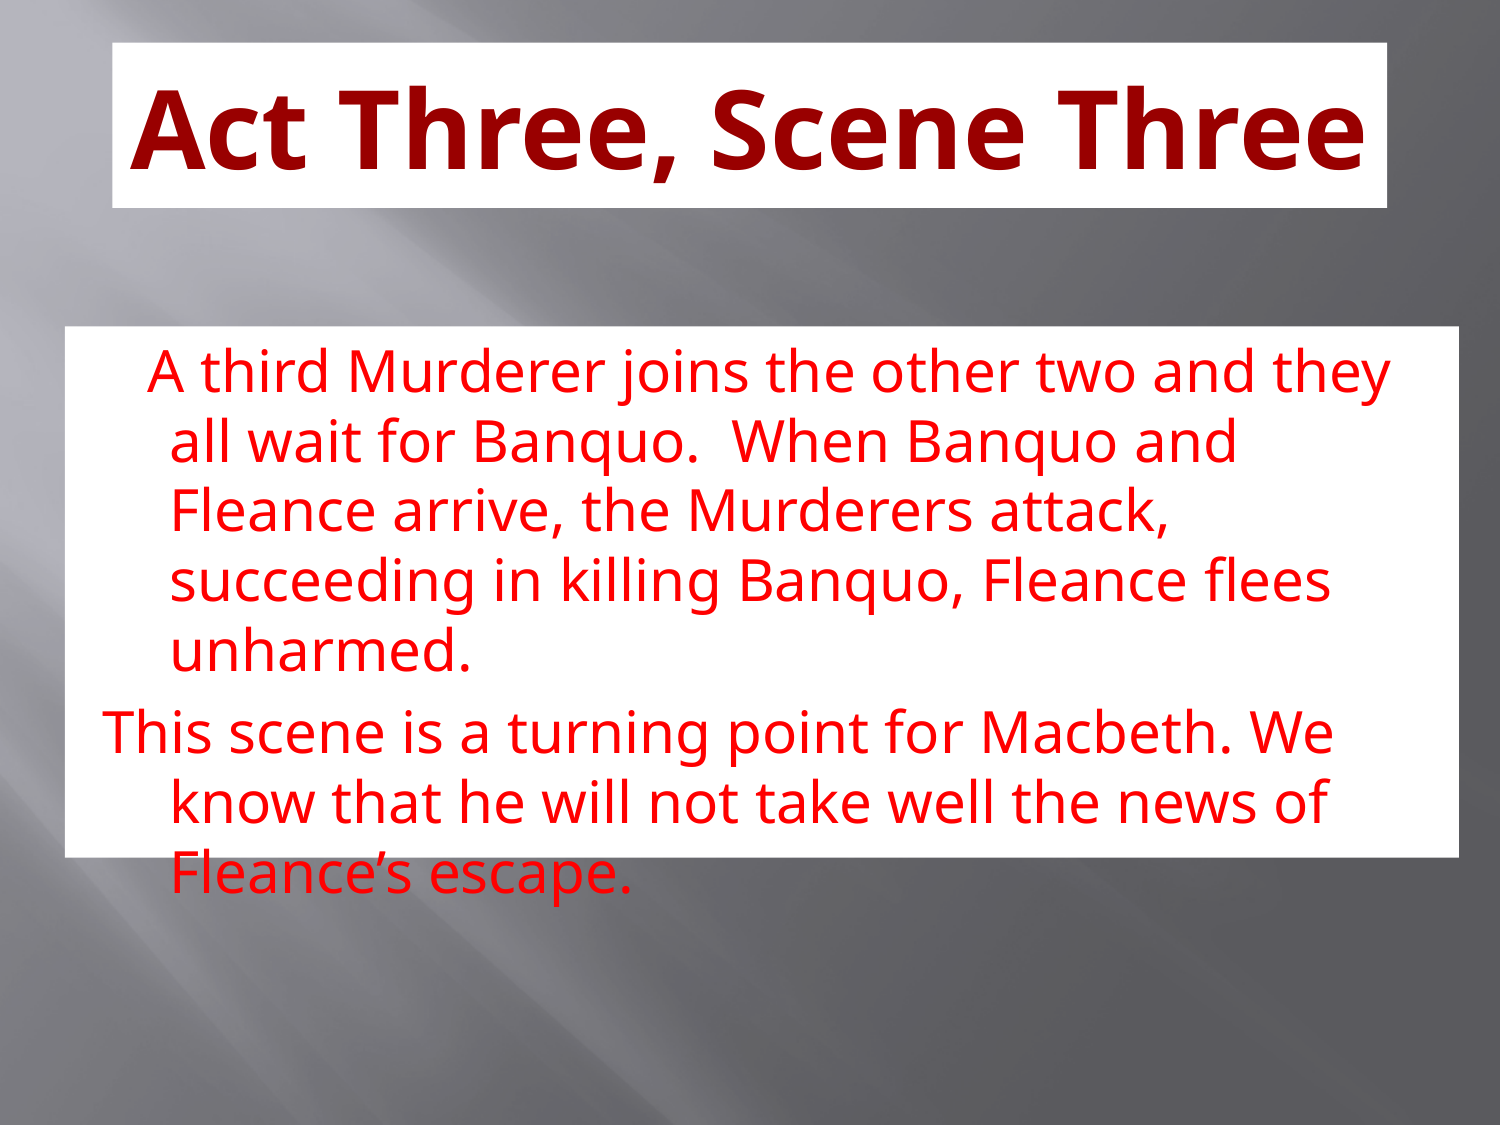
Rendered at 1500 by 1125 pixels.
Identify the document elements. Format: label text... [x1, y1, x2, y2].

list A third Murderer joins the other two and they all wait for Banquo. When Banquo and Fleance arrive, the Murderers attack, succeeding in killing Banquo, Fleance flees unharmed. This scene is a turning point for Macbeth. We know that he will not take well the news of Fleance’s escape. [64, 326, 1459, 858]
title Act Three, Scene Three [112, 42, 1388, 208]
